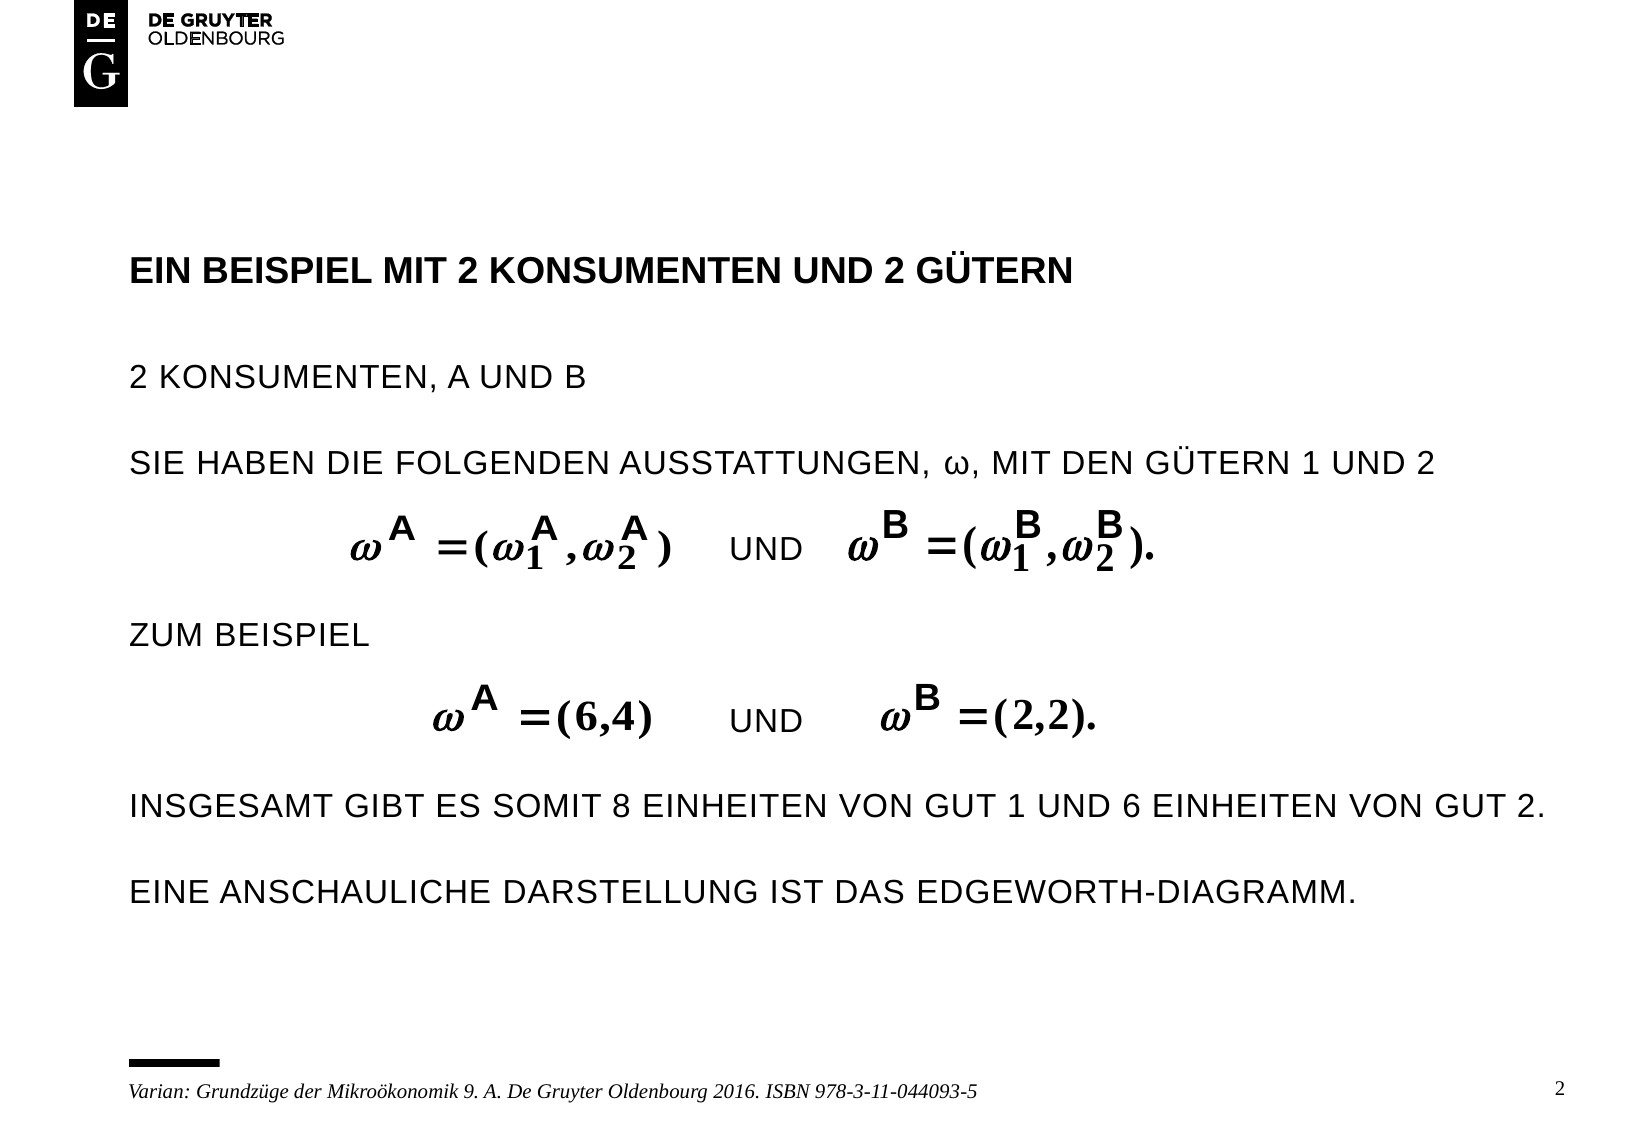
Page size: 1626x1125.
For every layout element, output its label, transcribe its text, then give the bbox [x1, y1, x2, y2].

list 2 konsumenten, A und B Sie haben die folgenden ausstattungen, ω, mit den gütern 1 und 2 und Zum beispiel und Insgesamt gibt es somit 8 Einheiten von Gut 1 und 6 Einheiten von Gut 2. Eine anschauliche Darstellung ist das edgeworth-Diagramm. [129, 355, 1556, 1018]
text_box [430, 677, 656, 742]
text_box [347, 508, 676, 572]
slide_number 2 [1554, 1074, 1614, 1104]
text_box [877, 675, 1098, 742]
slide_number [128, 1077, 1539, 1108]
title Ein beispiel mit 2 konsumenten und 2 Gütern [129, 245, 1556, 298]
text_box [845, 501, 1157, 575]
